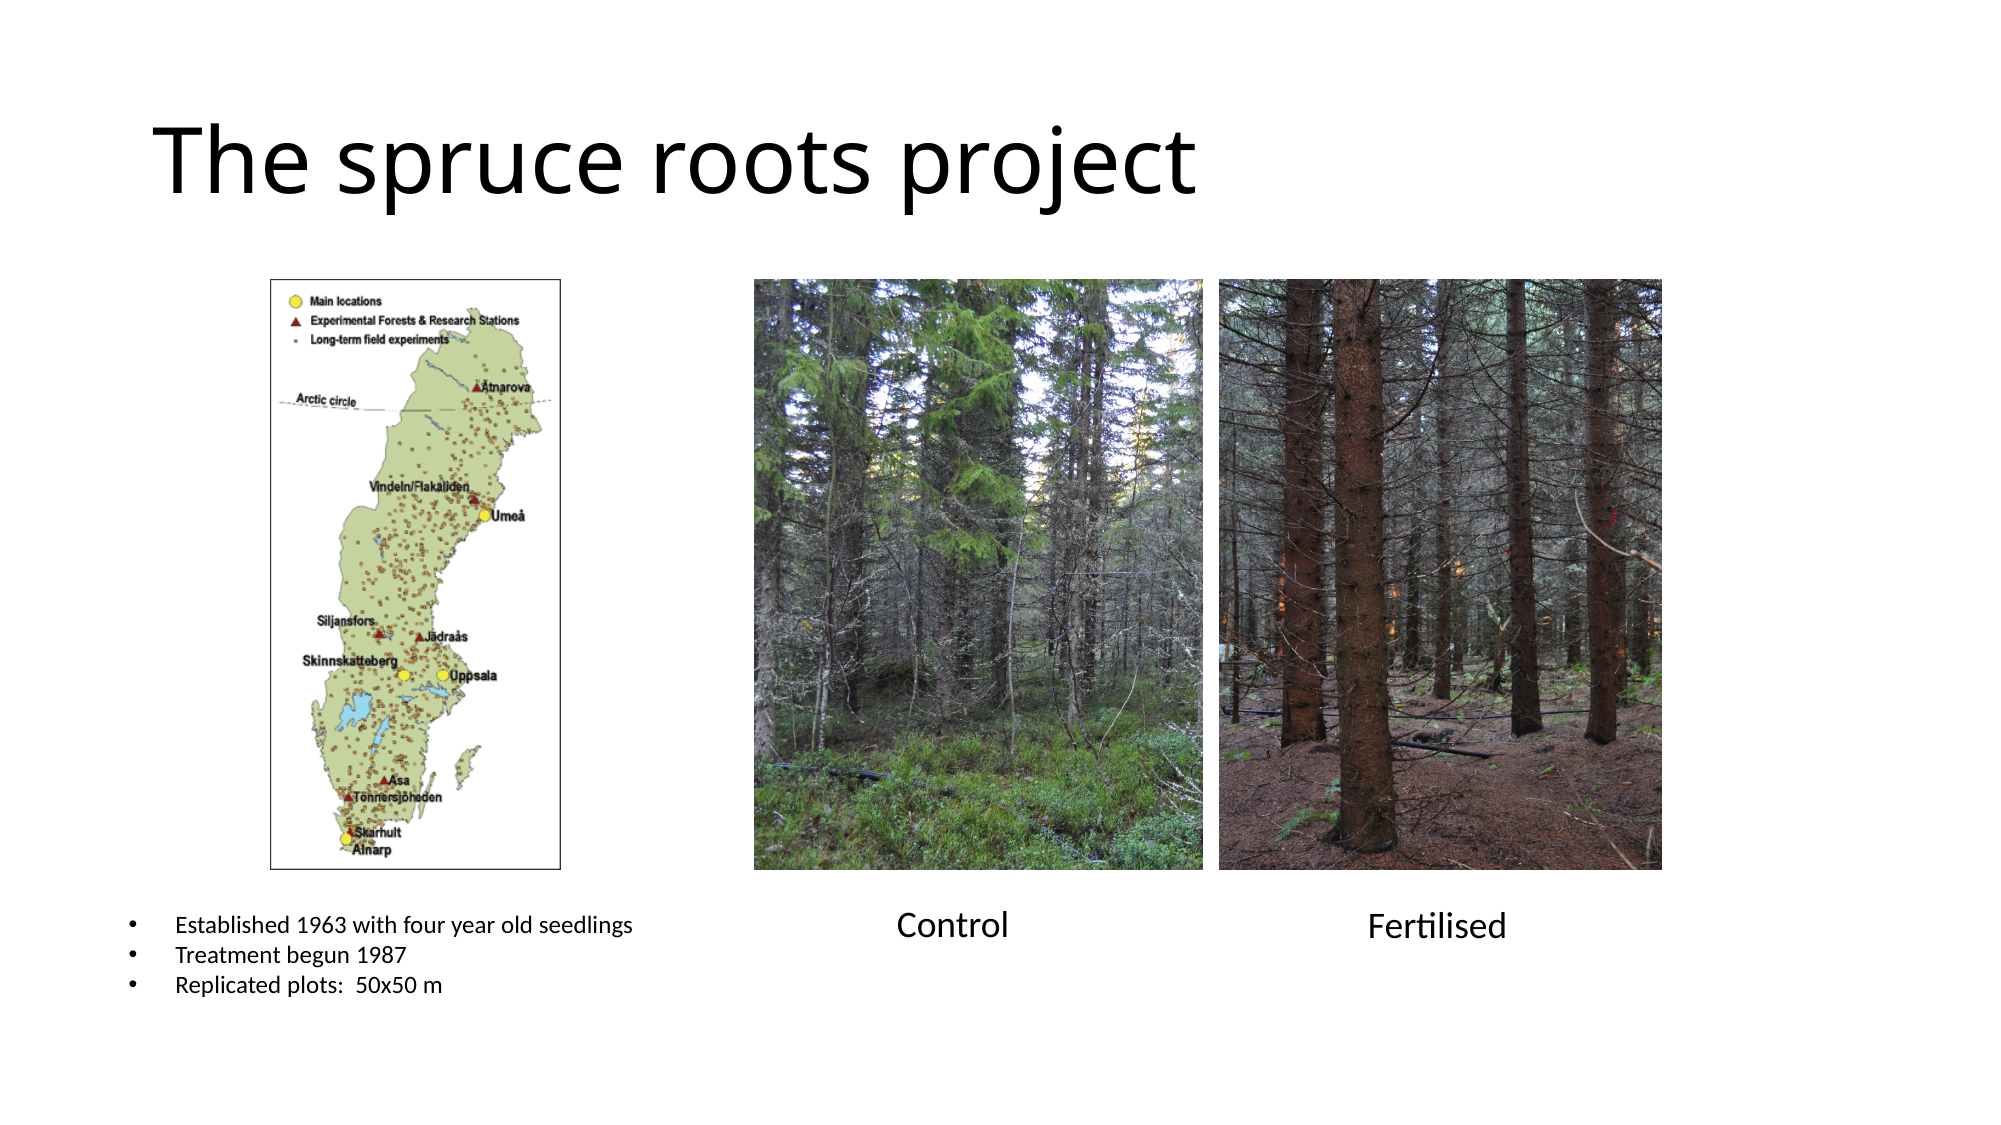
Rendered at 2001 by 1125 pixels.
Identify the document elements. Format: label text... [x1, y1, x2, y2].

picture [1219, 279, 1662, 870]
text_box Control [882, 892, 1075, 953]
picture [270, 279, 561, 870]
text_box Fertilised [1353, 893, 1528, 954]
text_box The spruce roots project [137, 59, 1863, 221]
picture [754, 279, 1203, 870]
text_box Established 1963 with four year old seedlings Treatment begun 1987 Replicated plots: 50x50 m [113, 901, 717, 1007]
